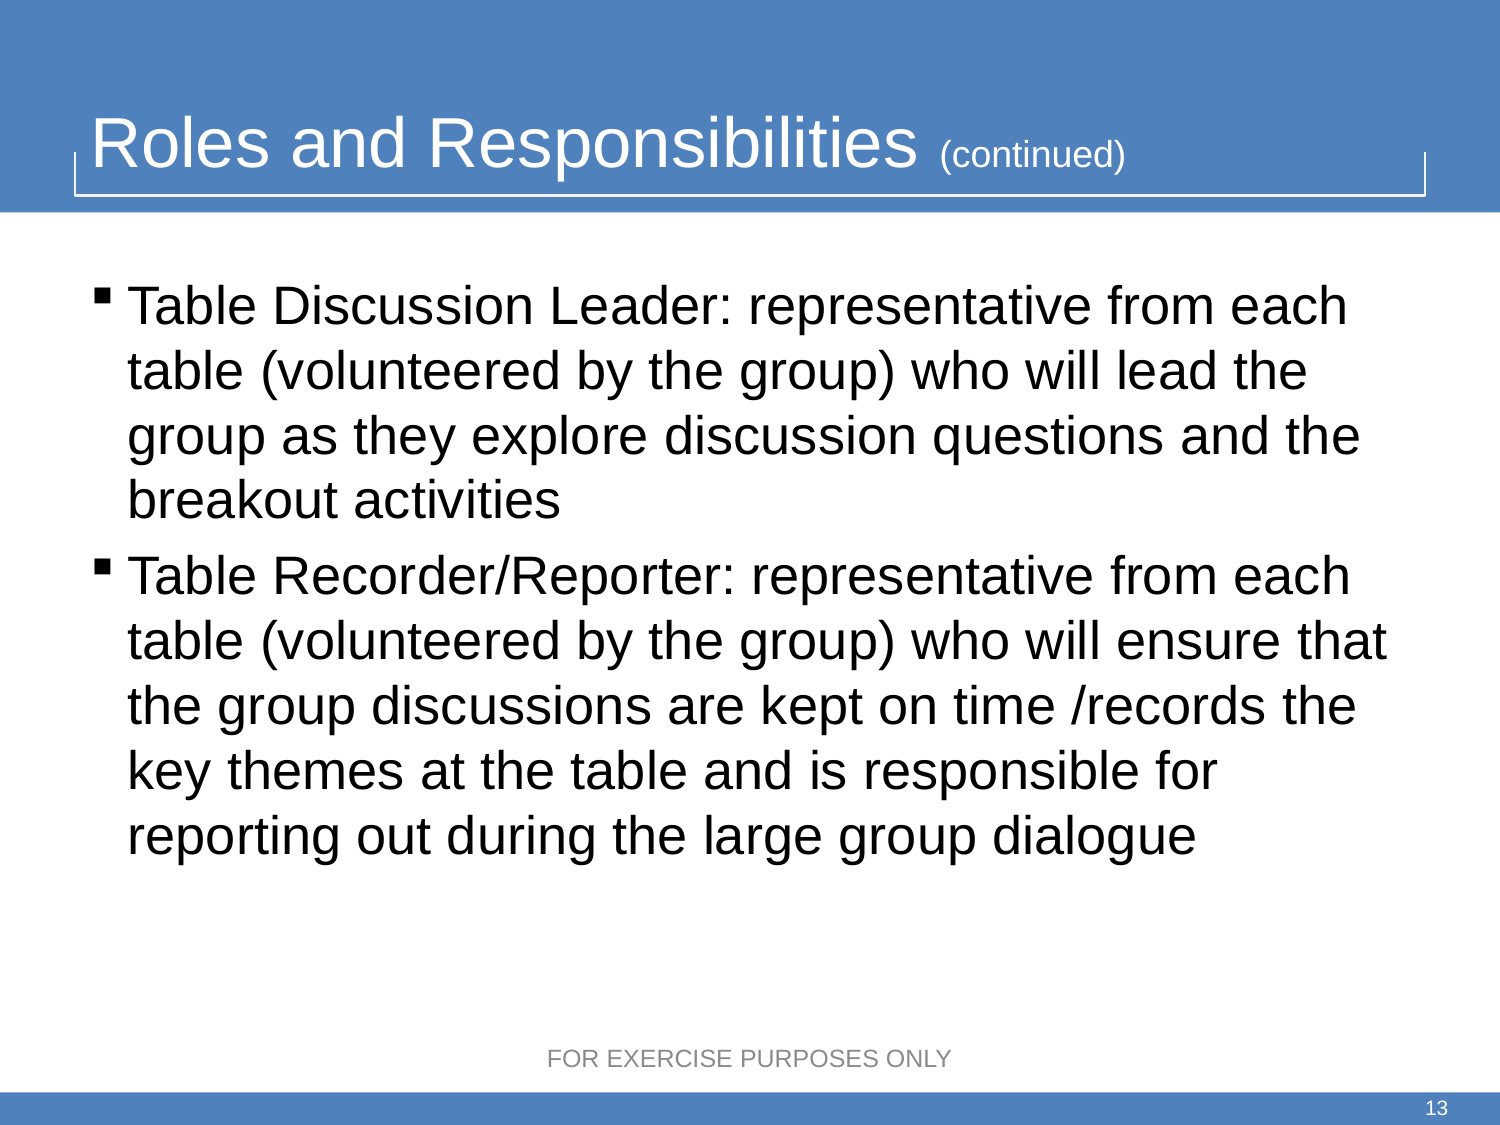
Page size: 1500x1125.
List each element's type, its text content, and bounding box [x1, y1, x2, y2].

title Roles and Responsibilities (continued) [74, 44, 1426, 233]
list Table Discussion Leader: representative from each table (volunteered by the group) who will lead the group as they explore discussion questions and the breakout activities Table Recorder/Reporter: representative from each table (volunteered by the group) who will ensure that the group discussions are kept on time /records the key themes at the table and is responsible for reporting out during the large group dialogue [74, 262, 1426, 1006]
footer FOR EXERCISE PURPOSES ONLY [512, 1042, 988, 1103]
